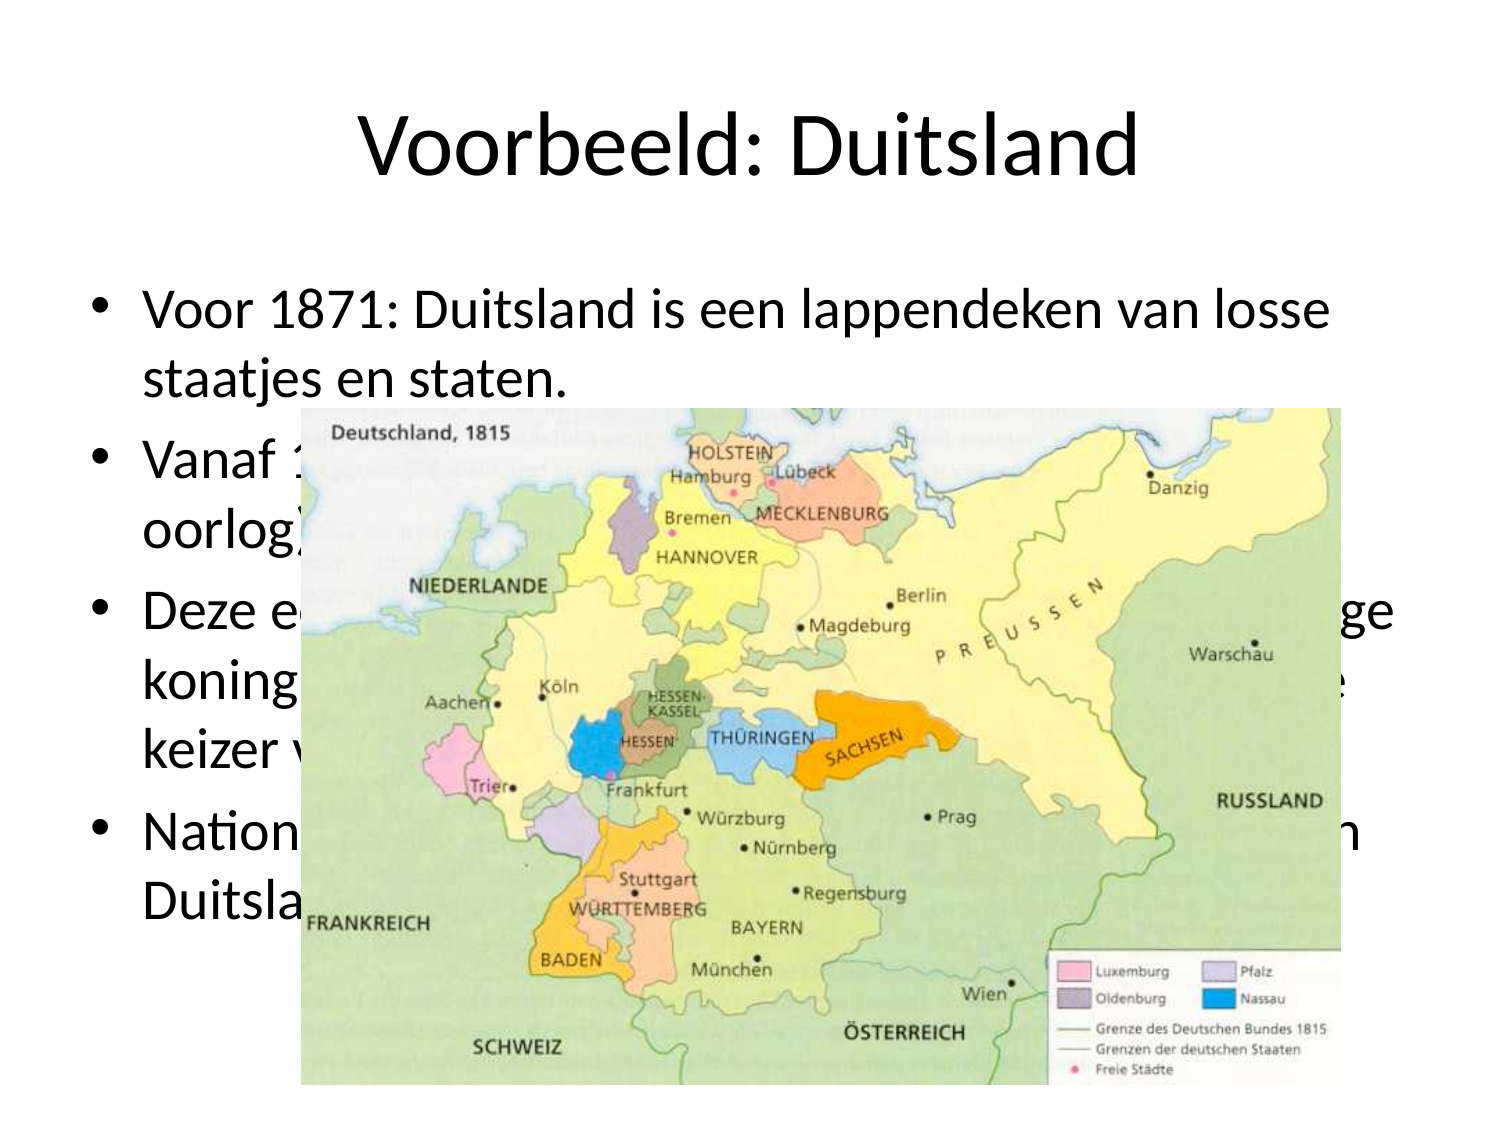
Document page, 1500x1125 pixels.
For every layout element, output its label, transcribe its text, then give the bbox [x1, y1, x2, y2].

title Voorbeeld: Duitsland [75, 45, 1425, 233]
list Voor 1871: Duitsland is een lappendeken van losse staatjes en staten. Vanaf 1871 (na het winnen van de Frans-Duitse oorlog) = Duitsland een eenheidsstaat geworden. Deze eenheidsstaat was een keizerrijk. De voormalige koning van Pruissen (een belangrijke staat) werd de keizer van het nieuwe Duitse keizerrijk. Nationalistische gevoelens speelden een grote rol in Duitsland. [75, 262, 1425, 1005]
picture [300, 408, 1341, 1085]
